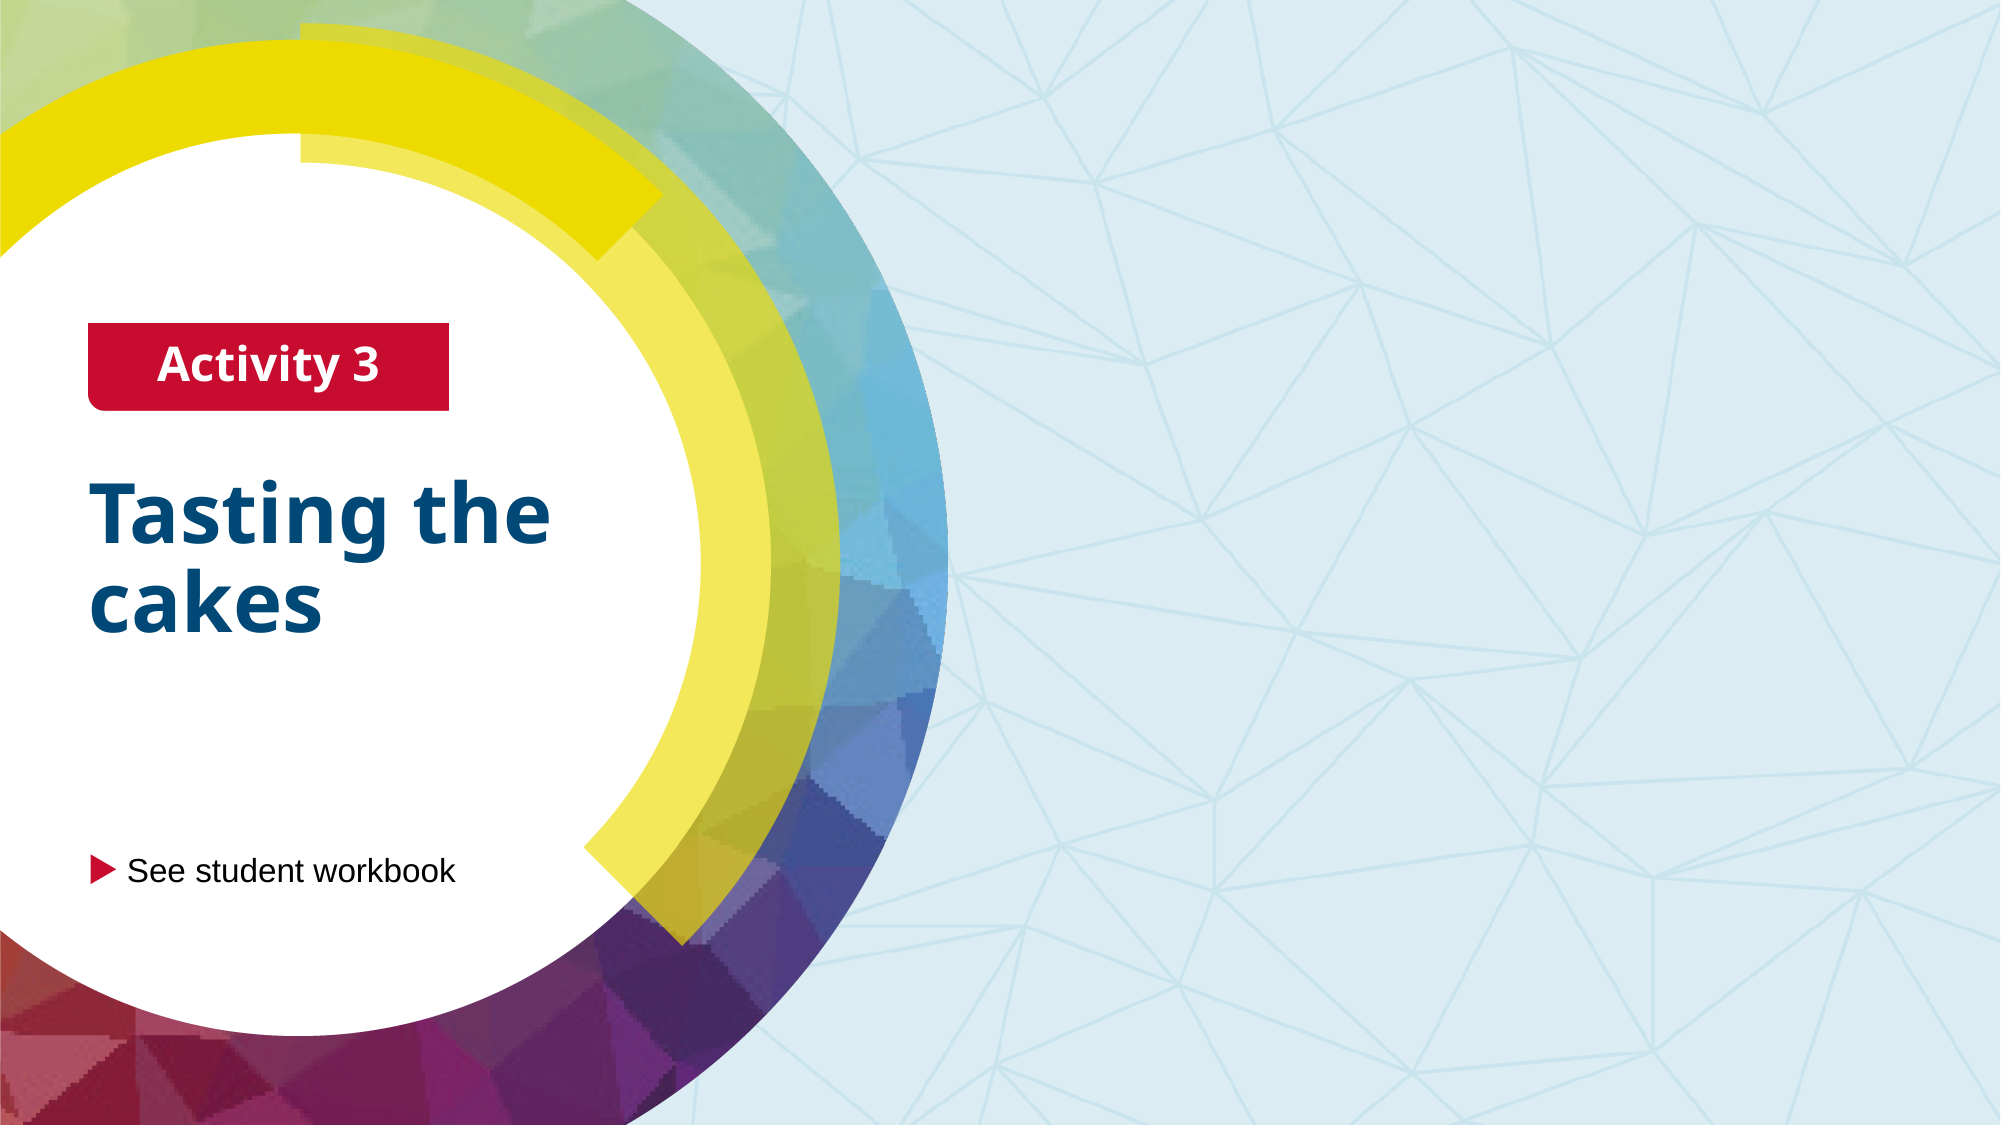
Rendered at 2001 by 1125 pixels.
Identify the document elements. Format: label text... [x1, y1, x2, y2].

list See student workbook [126, 802, 680, 890]
picture [0, 0, 2001, 1125]
list Activity 3 [88, 323, 449, 410]
title Tasting the cakes [88, 471, 600, 763]
